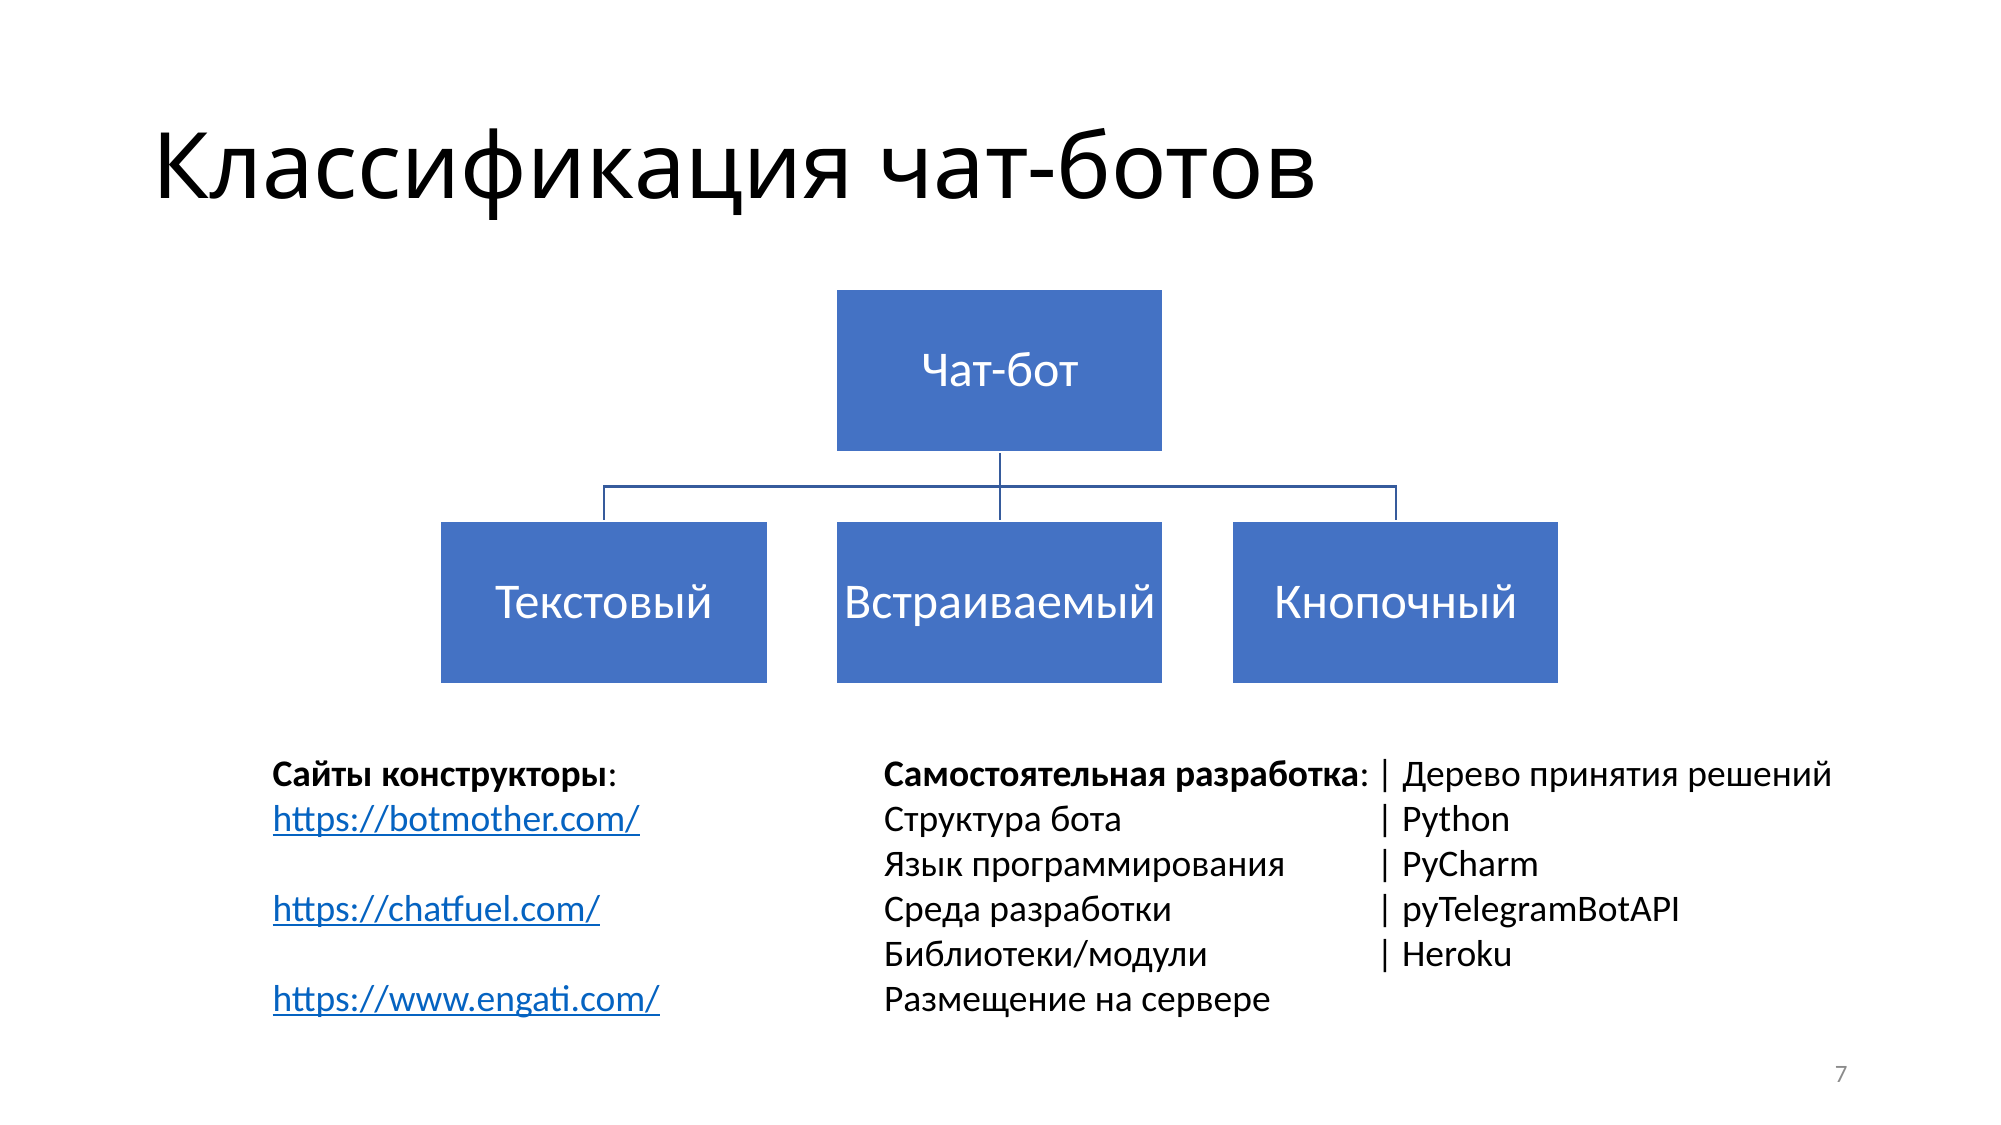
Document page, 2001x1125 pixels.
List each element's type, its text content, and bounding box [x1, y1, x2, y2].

text_box Сайты конструкторы: https://botmother.com/ https://chatfuel.com/ https://www.engati.com/ [258, 741, 676, 1072]
title Классификация чат-ботов [137, 59, 1863, 278]
text_box Самостоятельная разработка: Структура бота Язык программирования Среда разработки Библиотеки/модули Размещение на сервере | Дерево принятия решений | Python | PyCharm | pyTelegramBotAPI | Heroku [869, 741, 1884, 1074]
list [440, 277, 1560, 696]
slide_number 7 [1412, 1042, 1863, 1103]
